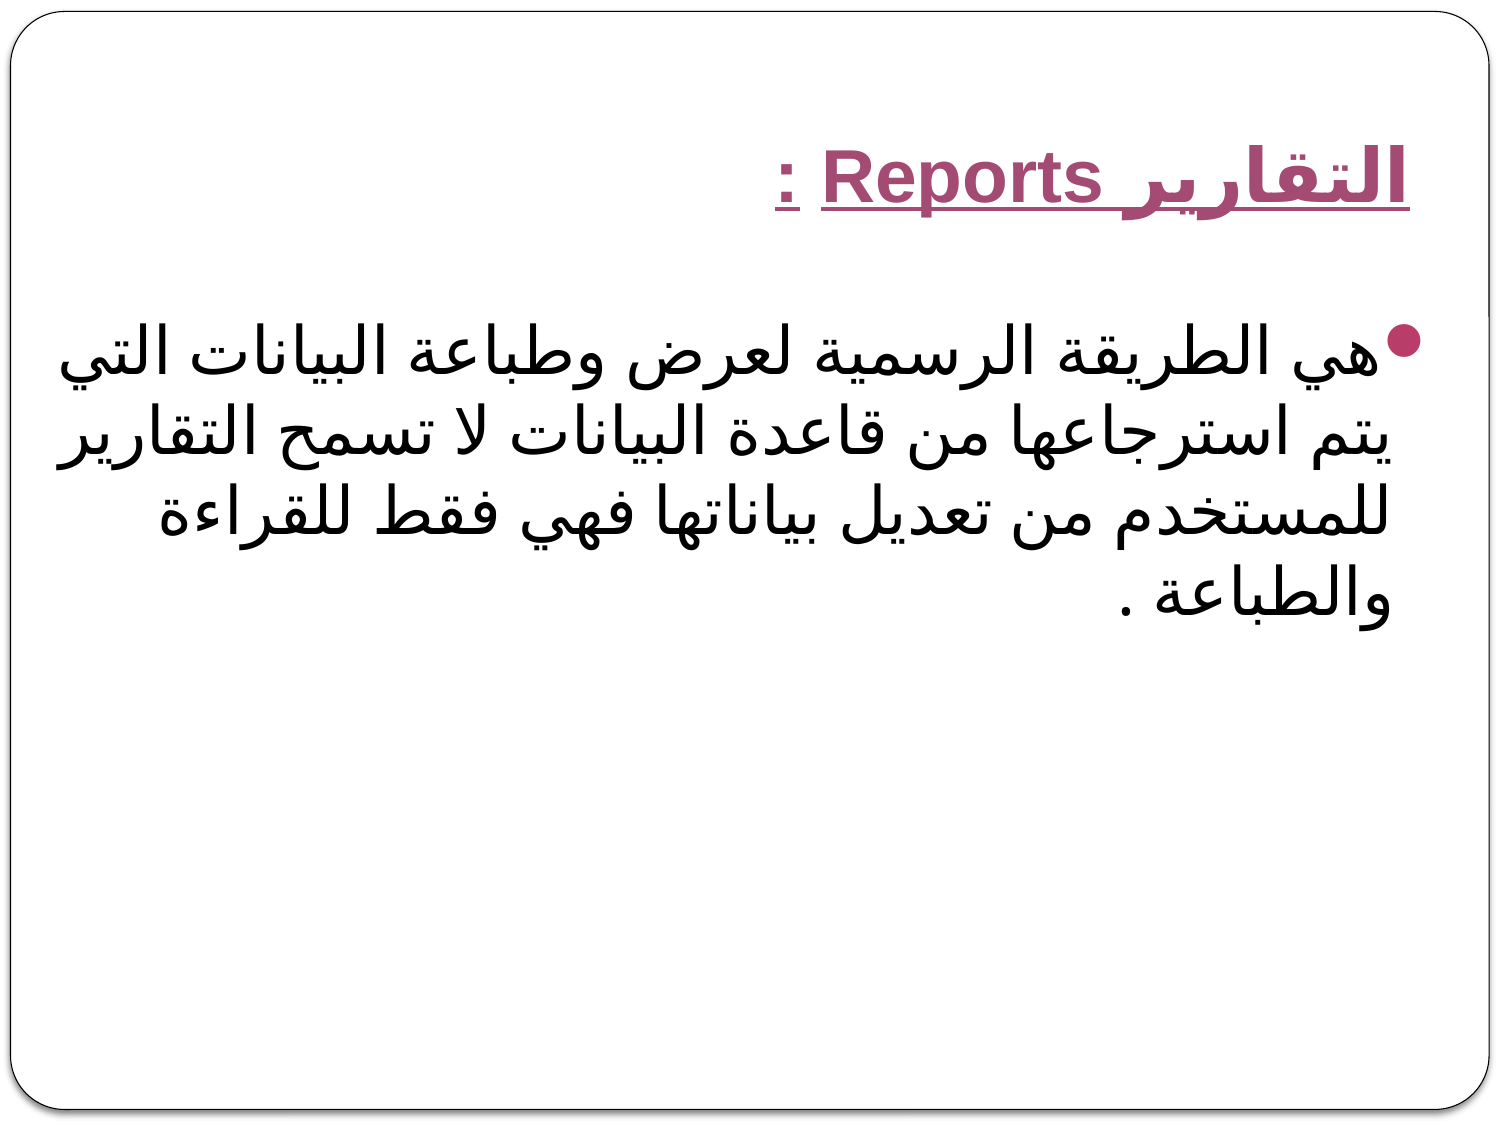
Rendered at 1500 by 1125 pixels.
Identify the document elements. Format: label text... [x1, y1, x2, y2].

title التقارير Reports : [150, 45, 1425, 233]
list هي الطريقة الرسمية لعرض وطباعة البيانات التي يتم استرجاعها من قاعدة البيانات لا تسمح التقارير للمستخدم من تعديل بياناتها فهي فقط للقراءة والطباعة . [29, 243, 1455, 1030]
